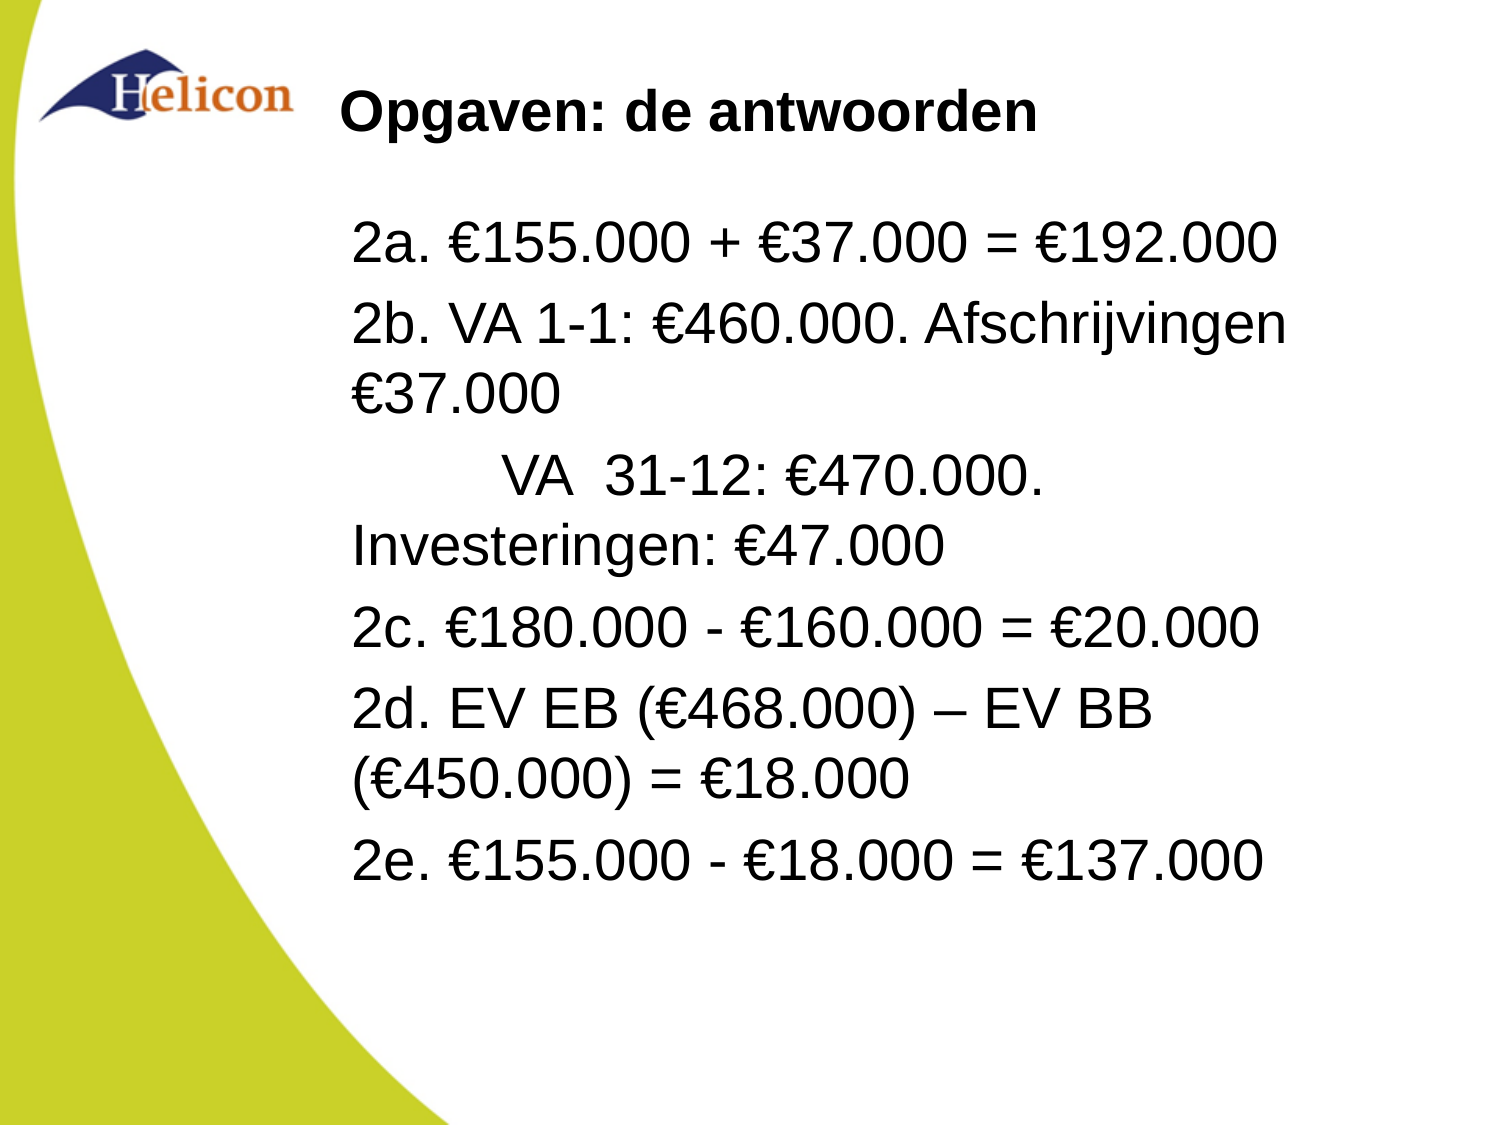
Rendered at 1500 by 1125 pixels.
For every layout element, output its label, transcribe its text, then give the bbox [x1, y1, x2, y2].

title Opgaven: de antwoorden [324, 54, 1415, 161]
list 2a. €155.000 + €37.000 = €192.000 2b. VA 1-1: €460.000. Afschrijvingen €37.000 VA 31-12: €470.000. Investeringen: €47.000 2c. €180.000 - €160.000 = €20.000 2d. EV EB (€468.000) – EV BB (€450.000) = €18.000 2e. €155.000 - €18.000 = €137.000 [336, 196, 1425, 1005]
picture [0, 0, 1500, 1125]
